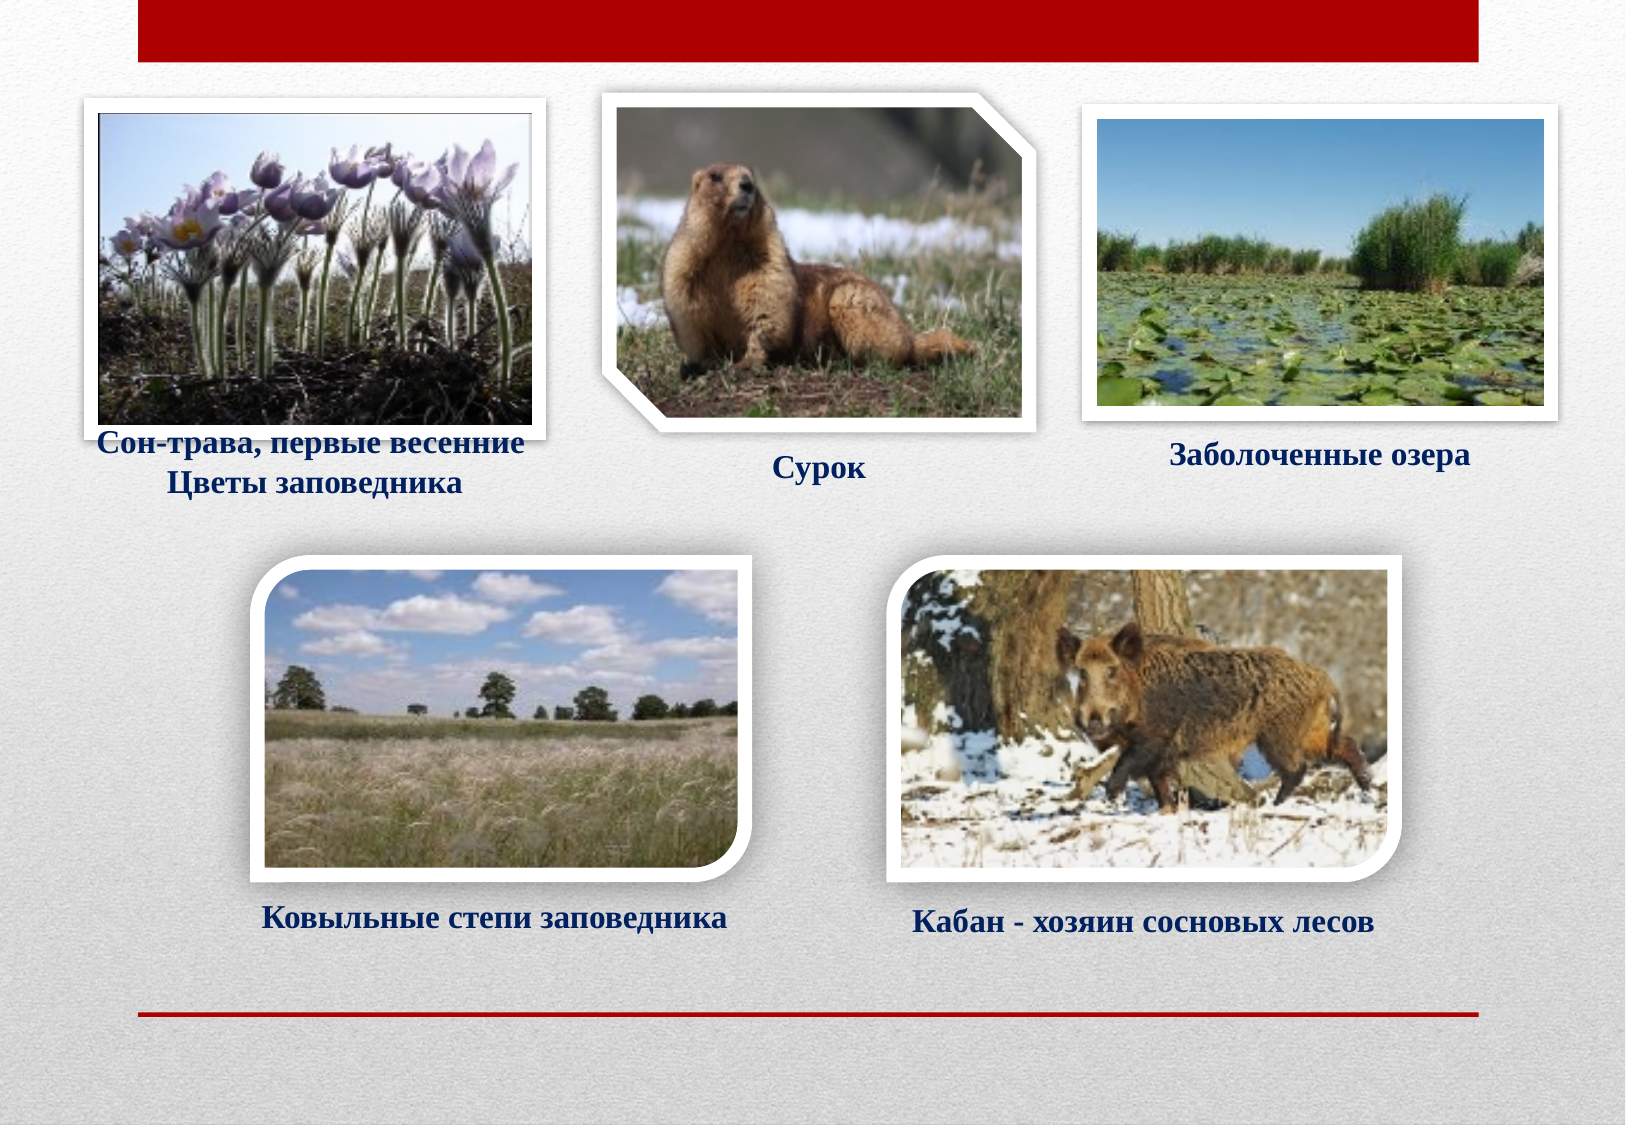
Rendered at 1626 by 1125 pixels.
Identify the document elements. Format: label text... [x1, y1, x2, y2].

picture [608, 99, 1030, 426]
text_box Сон-трава, первые весенние Цветы заповедника [67, 412, 563, 507]
picture [256, 561, 746, 876]
picture [97, 111, 533, 426]
text_box Кабан - хозяин сосновых лесов [875, 887, 1422, 948]
text_box Сурок [609, 437, 1030, 493]
picture [1096, 117, 1545, 407]
text_box Ковыльные степи заповедника [246, 887, 744, 943]
picture [892, 561, 1396, 876]
text_box Заболоченные озера [1096, 424, 1544, 480]
